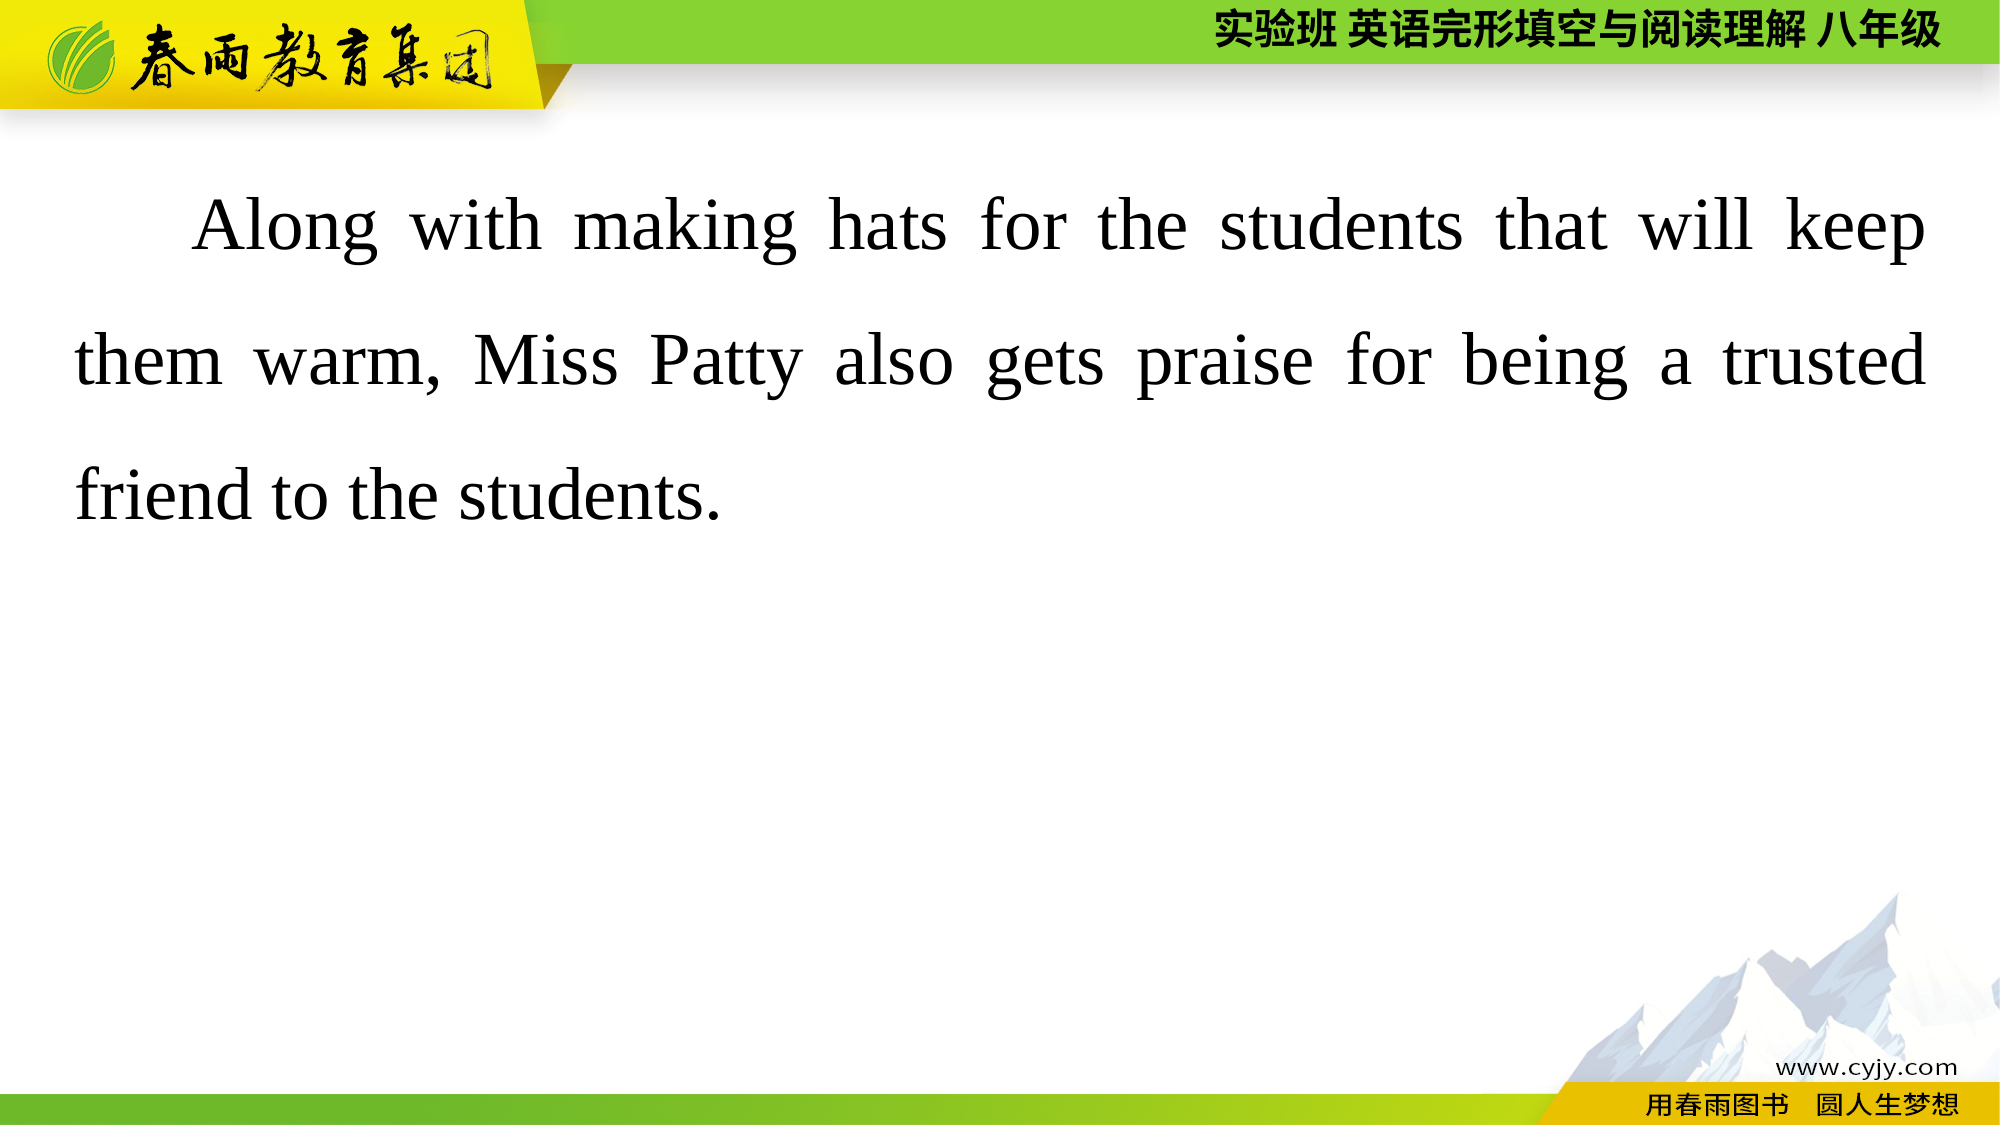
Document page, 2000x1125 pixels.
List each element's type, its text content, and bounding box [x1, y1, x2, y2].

list Along with making hats for the students that will keep them warm, Miss Patty also gets praise for being a trusted friend to the students. [59, 122, 1944, 531]
picture [0, 0, 2000, 1125]
